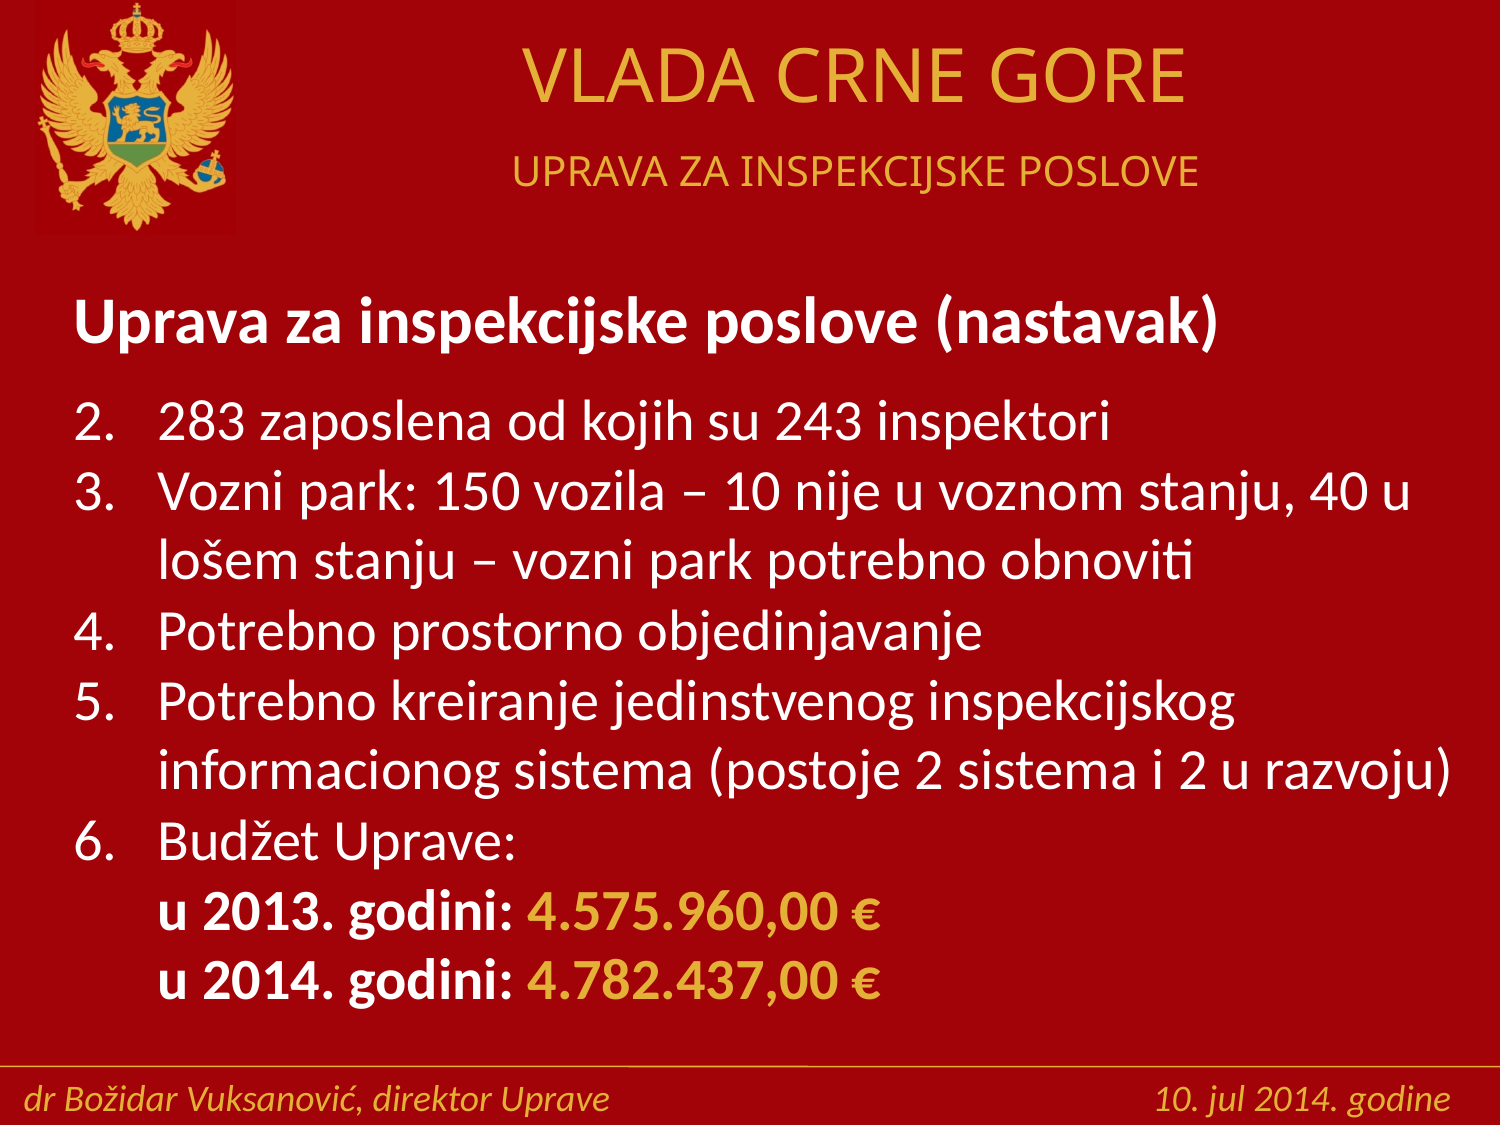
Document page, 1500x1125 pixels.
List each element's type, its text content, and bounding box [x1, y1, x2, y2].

title VLADA CRNE GORE UPRAVA ZA INSPEKCIJSKE POSLOVE [257, 0, 1454, 247]
text_box Uprava za inspekcijske poslove (nastavak) 283 zaposlena od kojih su 243 inspektori Vozni park: 150 vozila – 10 nije u voznom stanju, 40 u lošem stanju – vozni park potrebno obnoviti Potrebno prostorno objedinjavanje Potrebno kreiranje jedinstvenog inspekcijskog informacionog sistema (postoje 2 sistema i 2 u razvoju) Budžet Uprave: u 2013. godini: 4.575.960,00 € u 2014. godini: 4.782.437,00 € [58, 269, 1500, 1019]
picture [34, 0, 237, 235]
subtitle dr Božidar Vuksanović, direktor Uprave 10. jul 2014. godine [0, 1072, 1500, 1125]
